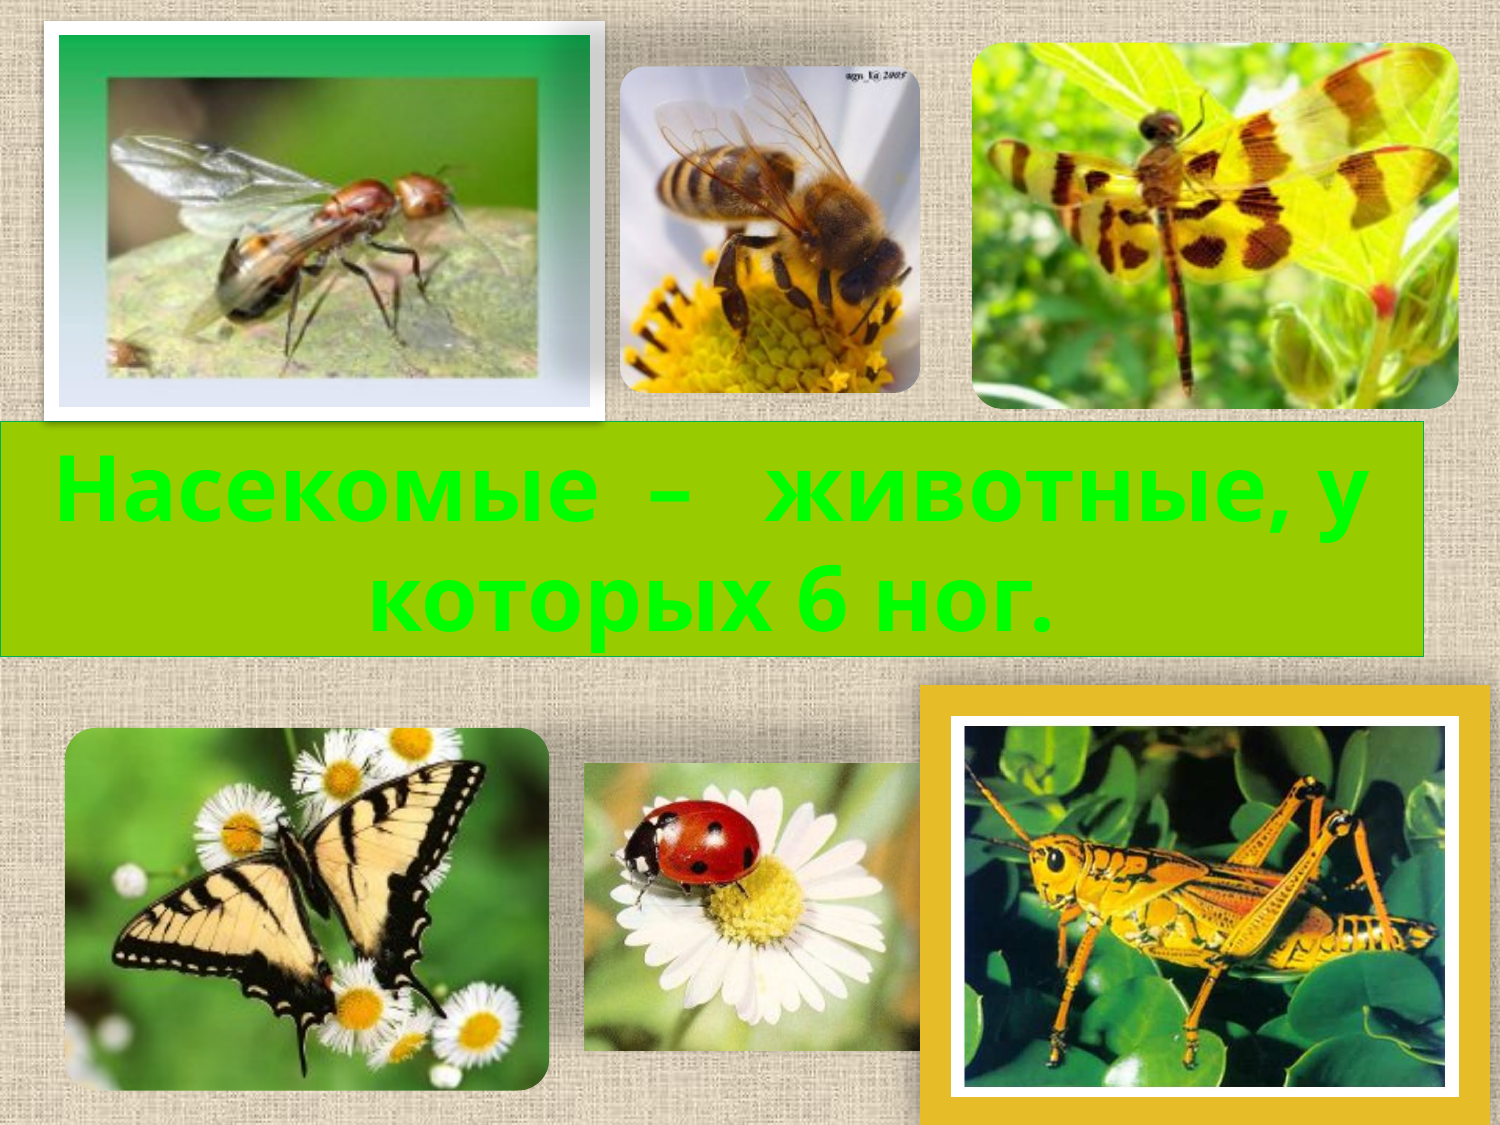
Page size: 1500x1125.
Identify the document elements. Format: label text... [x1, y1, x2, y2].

text_box Насекомые – животные, у которых 6 ног. [0, 421, 1424, 657]
picture [950, 715, 1460, 1098]
picture [58, 34, 591, 408]
picture [0, 0, 1500, 1125]
